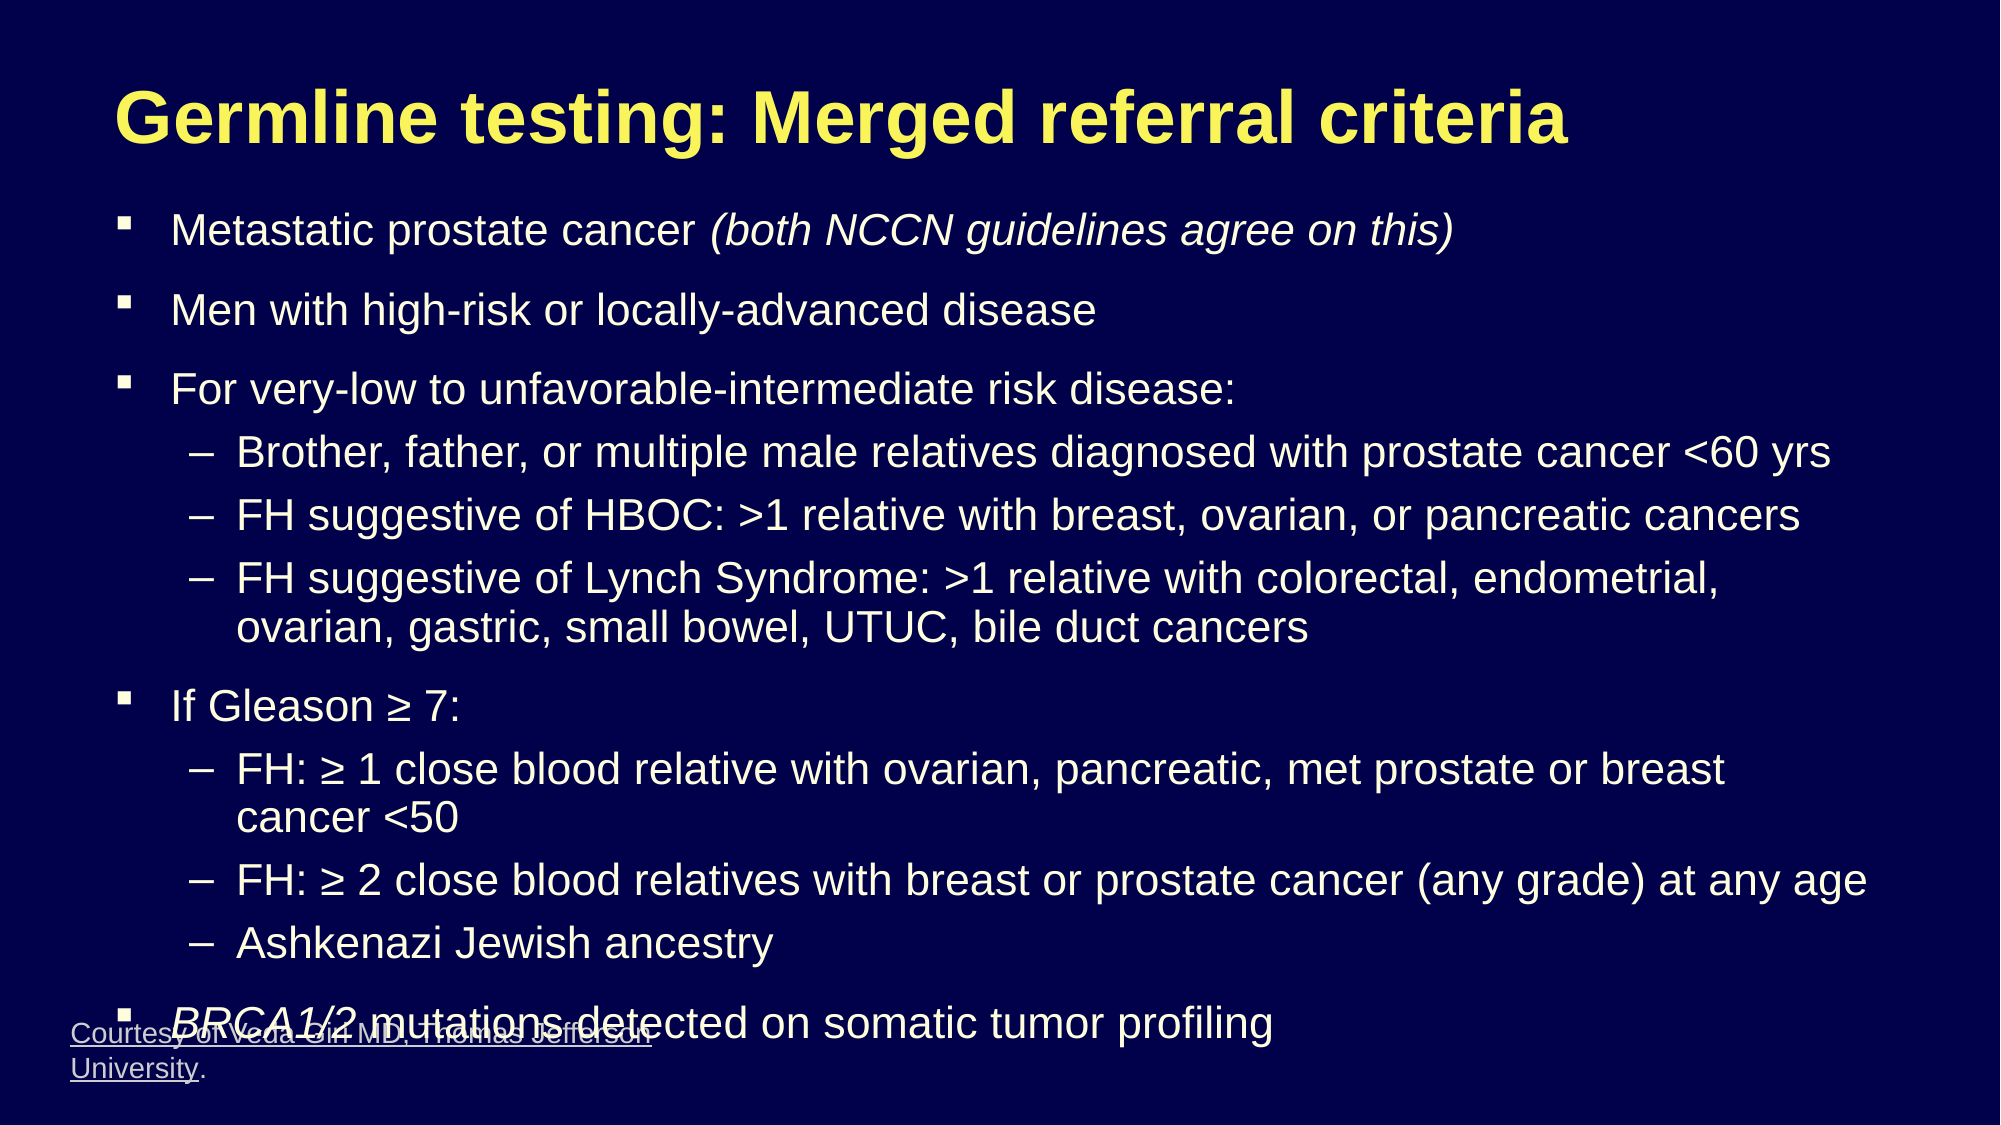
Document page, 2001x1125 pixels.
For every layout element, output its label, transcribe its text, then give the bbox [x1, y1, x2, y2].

text_box Courtesy of Veda Giri MD, Thomas Jefferson University. [55, 1007, 810, 1092]
list Metastatic prostate cancer (both NCCN guidelines agree on this) Men with high-risk or locally-advanced disease For very-low to unfavorable-intermediate risk disease: Brother, father, or multiple male relatives diagnosed with prostate cancer <60 yrs FH suggestive of HBOC: >1 relative with breast, ovarian, or pancreatic cancers FH suggestive of Lynch Syndrome: >1 relative with colorectal, endometrial, ovarian, gastric, small bowel, UTUC, bile duct cancers If Gleason ≥ 7: FH: ≥ 1 close blood relative with ovarian, pancreatic, met prostate or breast cancer <50 FH: ≥ 2 close blood relatives with breast or prostate cancer (any grade) at any age Ashkenazi Jewish ancestry BRCA1/2 mutations detected on somatic tumor profiling [99, 199, 1900, 1024]
title Germline testing: Merged referral criteria [100, 23, 1884, 199]
